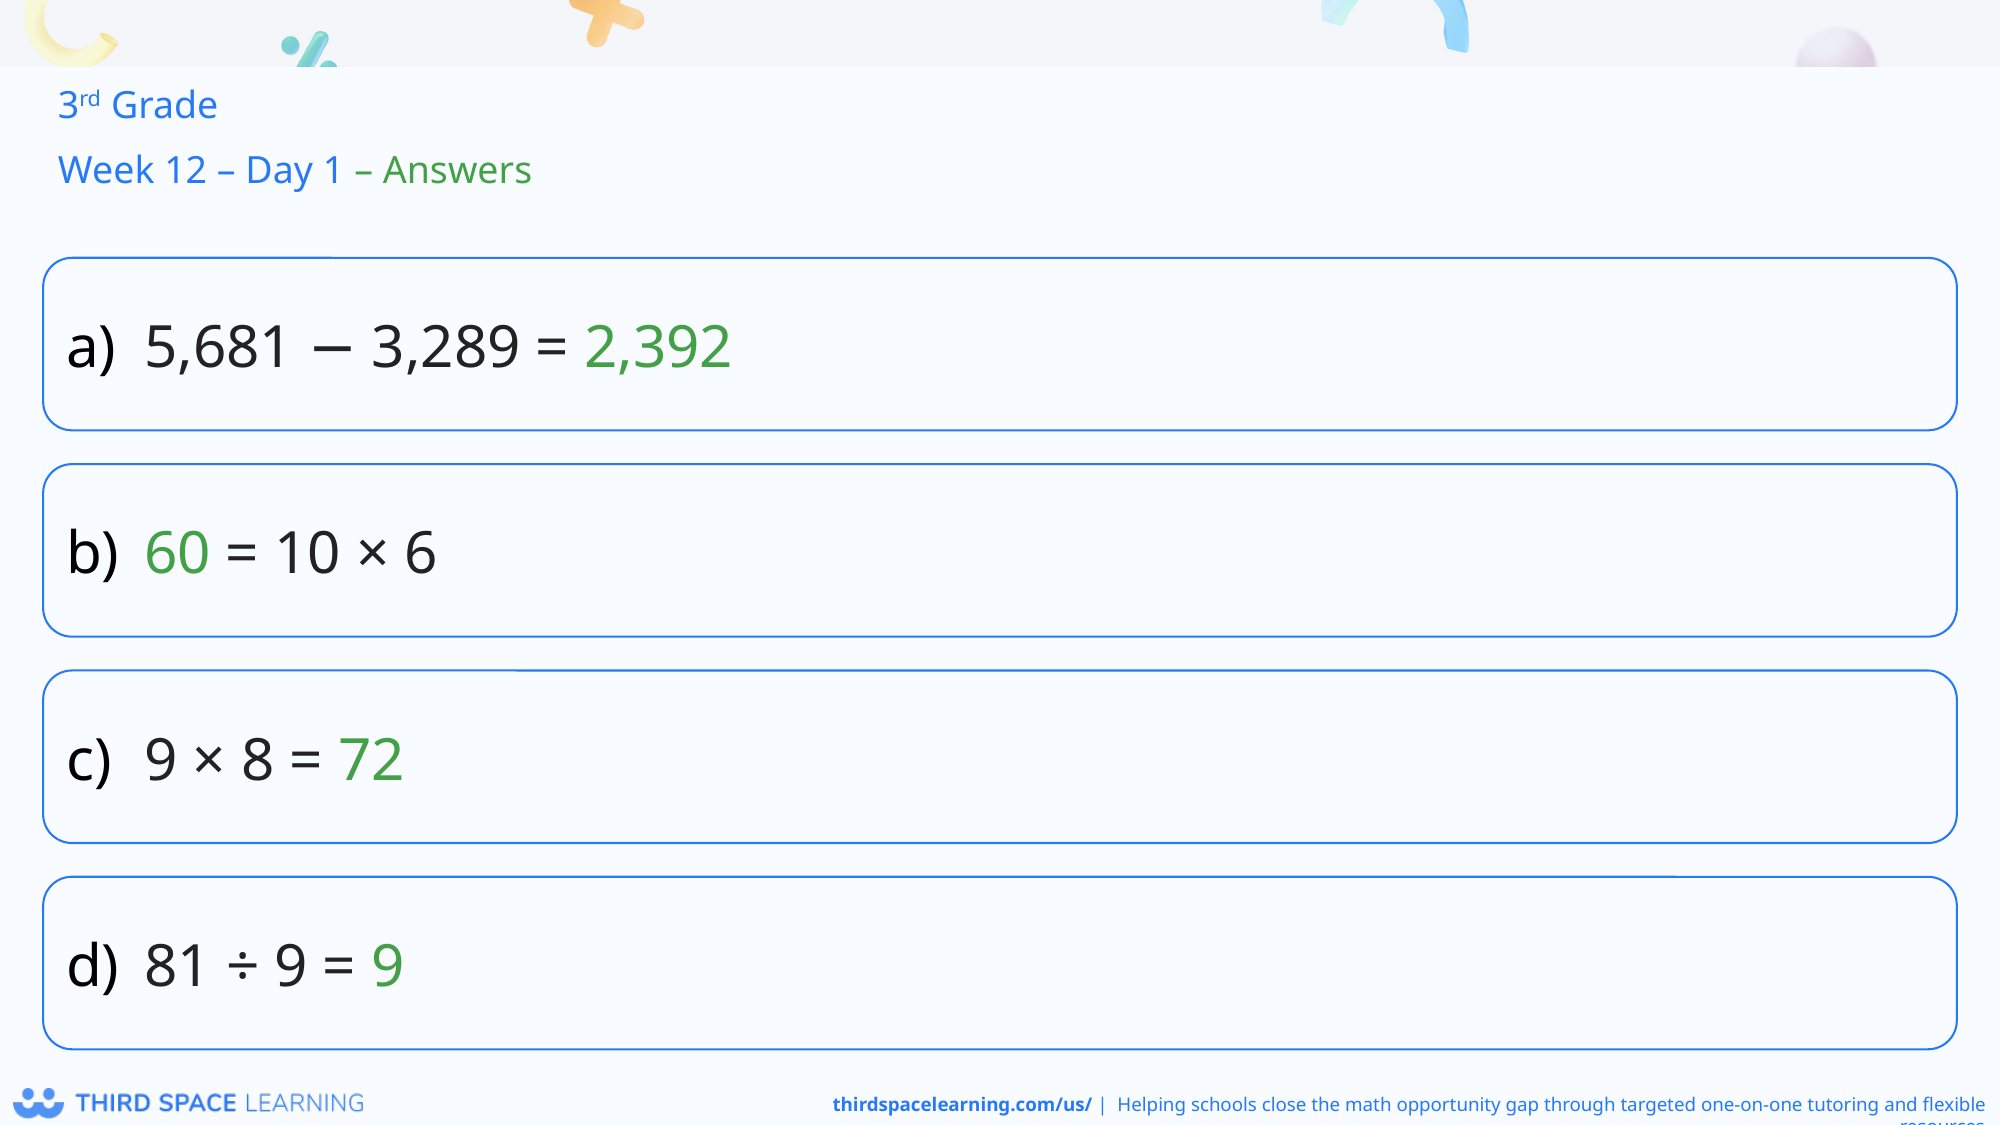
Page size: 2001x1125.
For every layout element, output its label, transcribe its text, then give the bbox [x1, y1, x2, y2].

list 9 × 8 = 72 [129, 684, 1939, 829]
picture [13, 1088, 365, 1119]
picture [0, 0, 2000, 67]
text_box 3rd Grade Week 12 – Day 1 – Answers [43, 73, 705, 212]
list 5,681 − 3,289 = 2,392 [129, 272, 1939, 416]
list 81 ÷ 9 = 9 [129, 891, 1939, 1035]
list 60 = 10 × 6 [129, 478, 1939, 623]
